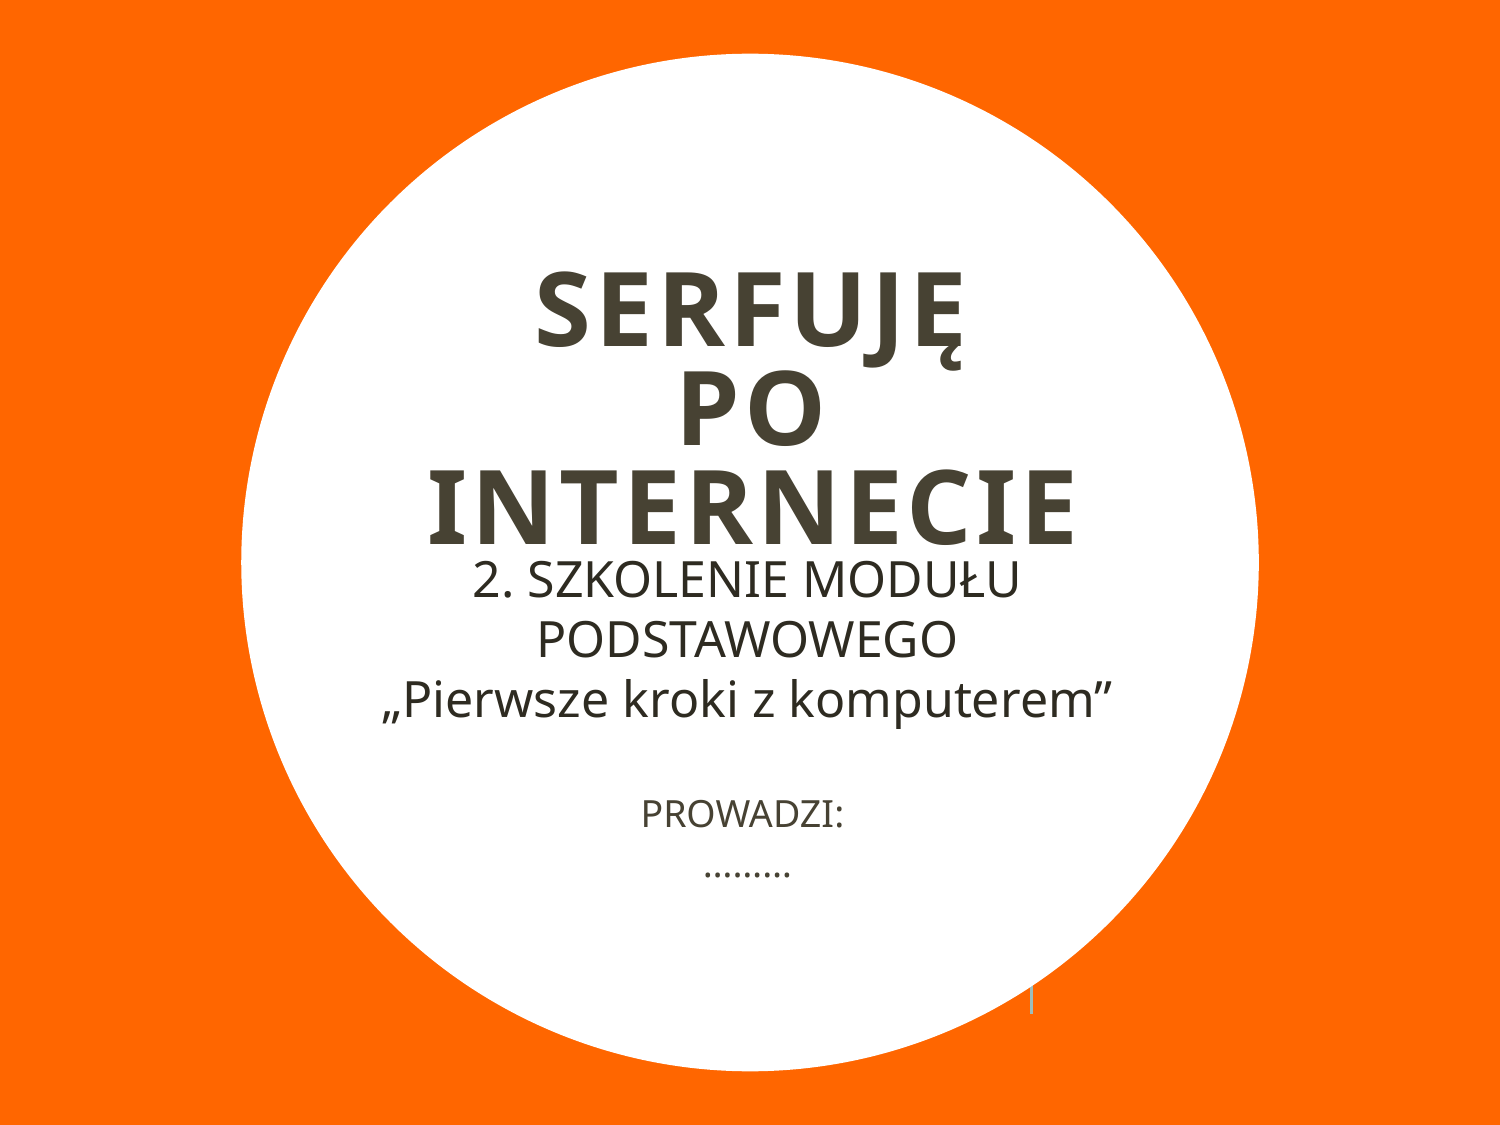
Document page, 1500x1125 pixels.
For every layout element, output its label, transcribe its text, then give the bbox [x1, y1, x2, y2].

title SERFUJĘ PO INTERNECIE [335, 257, 1172, 574]
subtitle PROWADZI: ……… [234, 731, 1261, 944]
text_box 2. SZKOLENIE MODUŁU PODSTAWOWEGO „Pierwsze kroki z komputerem” [240, 574, 1255, 701]
